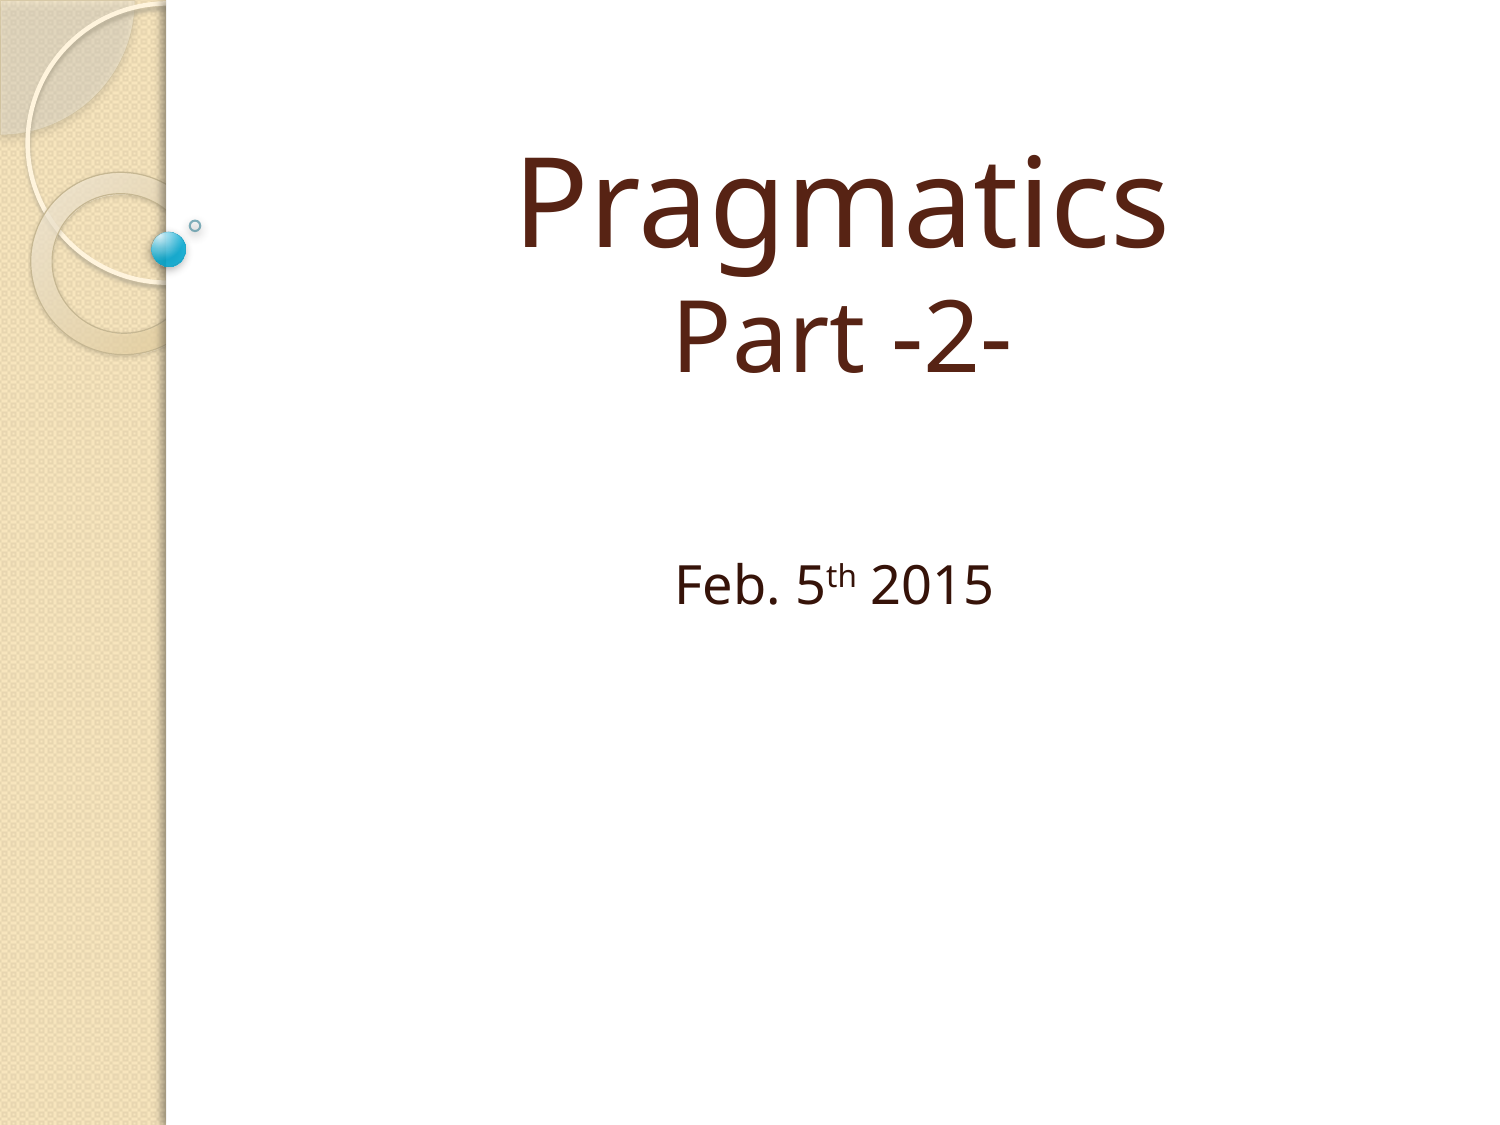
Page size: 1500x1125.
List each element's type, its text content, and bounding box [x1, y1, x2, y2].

title Pragmatics Part -2- [234, 59, 1450, 400]
subtitle Feb. 5th 2015 [225, 549, 1440, 834]
